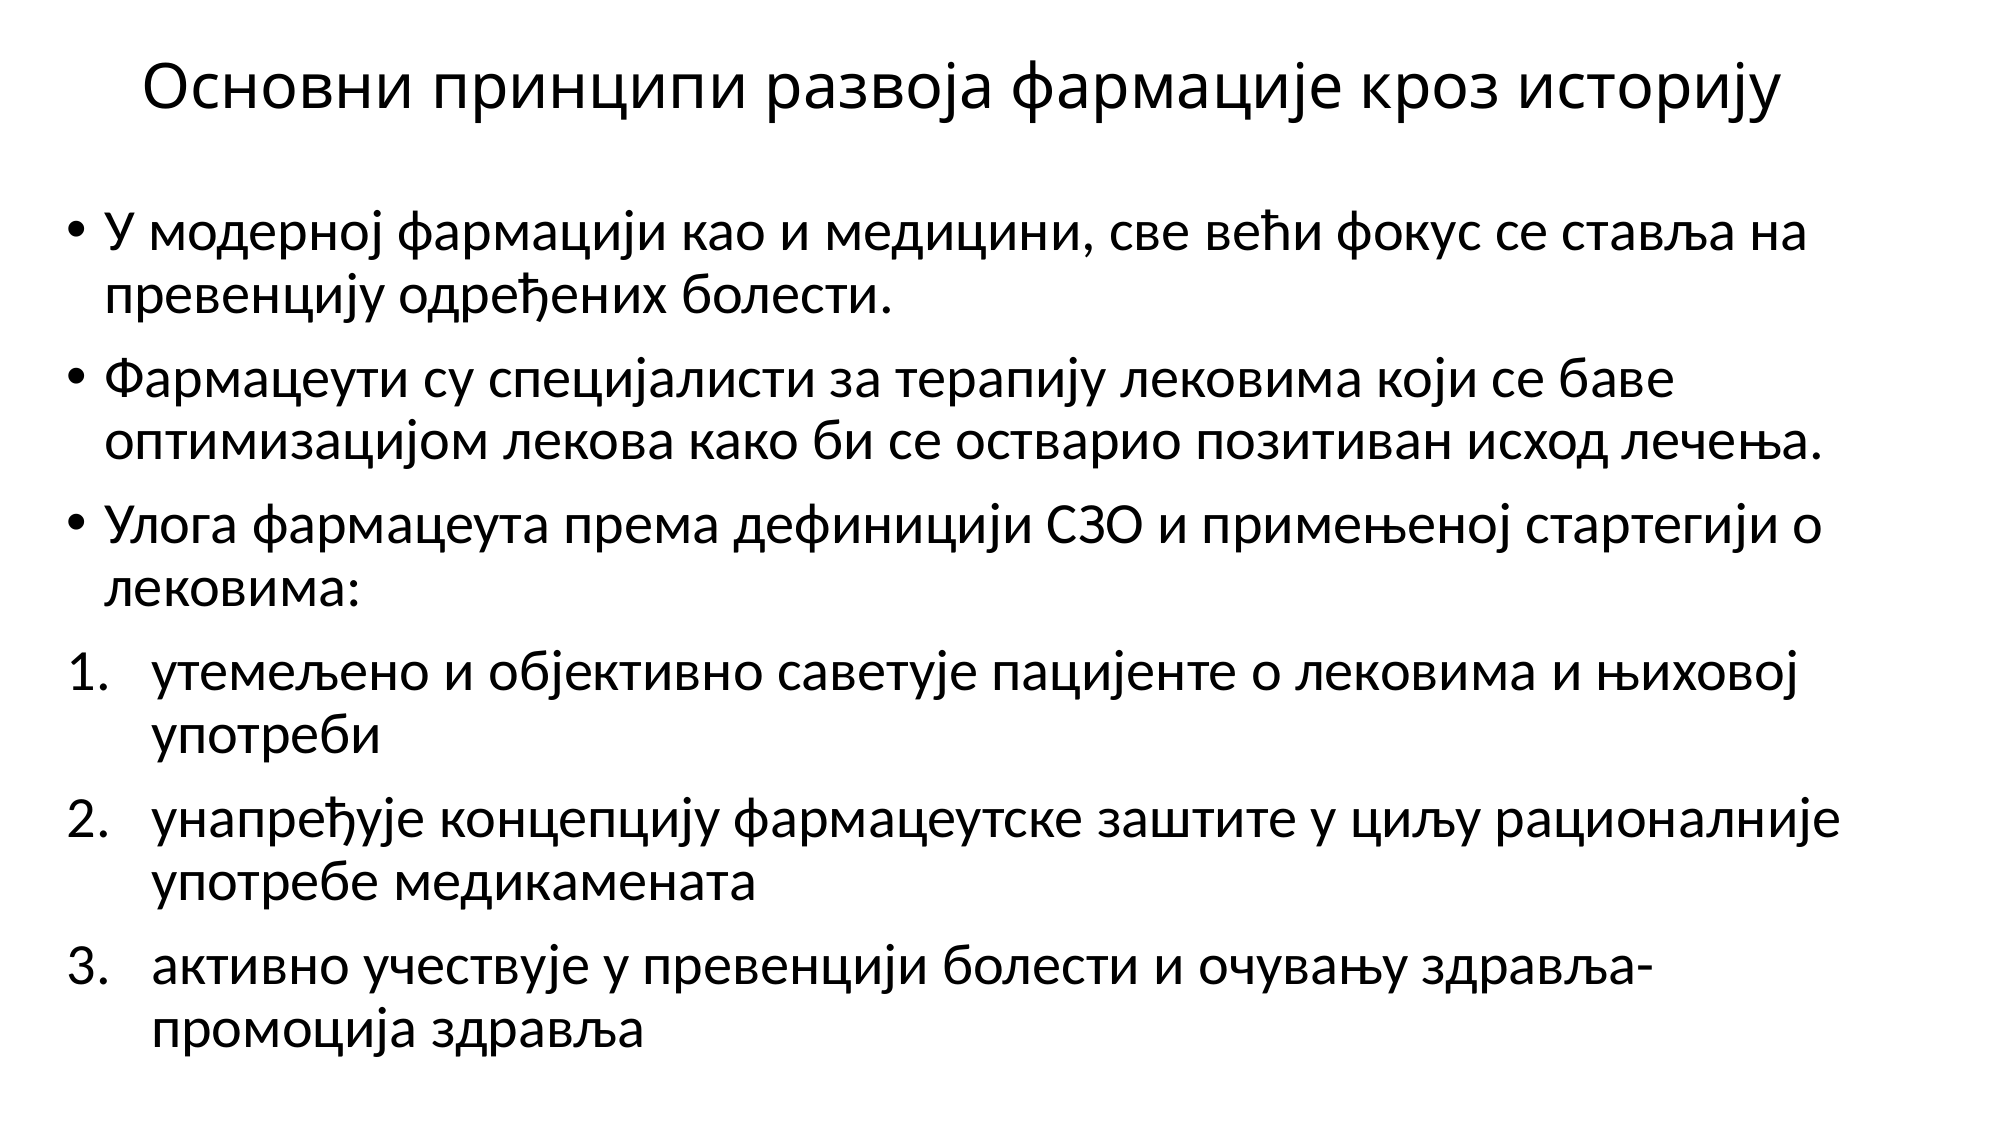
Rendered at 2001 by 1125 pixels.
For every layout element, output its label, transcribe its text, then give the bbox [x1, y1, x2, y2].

title Основни принципи развоја фармације кроз историју [126, 43, 1852, 134]
list У модерној фармацији као и медицини, све већи фокус се ставља на превенцију одређених болести. Фармацеути су специјалисти за терапију лековима који се баве оптимизацијом лекова како би се остварио позитиван исход лечења. Улога фармацеута према дефиницији СЗО и примењеној стартегији о лековима: утемељено и објективно саветује пацијенте о лековима и њиховој употреби унапређује концепцију фармацеутске заштите у циљу рационалније употребе медикамената активно учествује у превенцији болести и очувању здравља- промоција здравља [51, 192, 1934, 1078]
